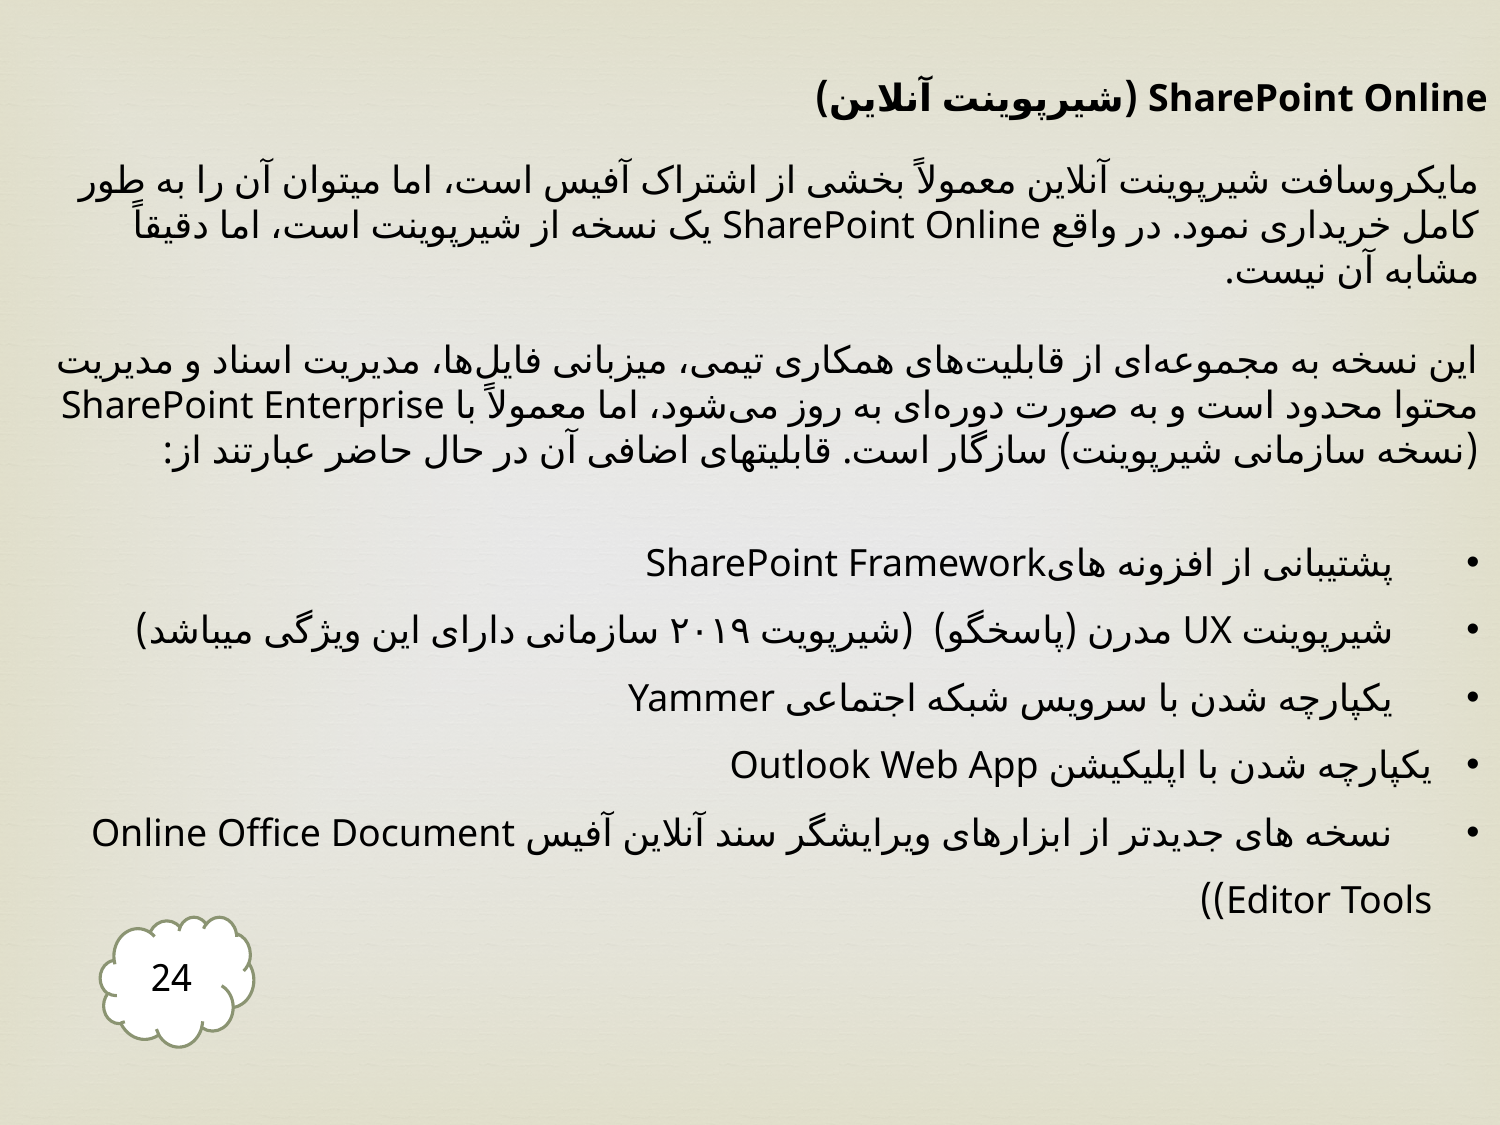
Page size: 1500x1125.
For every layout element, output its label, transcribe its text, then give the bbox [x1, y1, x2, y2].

text_box مایکروسافت شیرپوینت آنلاین معمولاً بخشی از اشتراک آفیس است، اما می­توان آن را به طور کامل خریداری نمود. در واقع SharePoint Online یک نسخه از شیرپوینت است، اما دقیقاً مشابه آن نیست. این نسخه به مجموعه‌ای از قابلیت‌های همکاری تیمی، میزبانی فایل‌ها، مدیریت اسناد و مدیریت محتوا محدود است و به صورت دوره‌ای به روز می‌شود، اما معمولاً با SharePoint Enterprise (نسخه سازمانی شیرپوینت) سازگار است. قابلیتهای اضافی آن در حال حاضر عبارتند از: پشتیبانی از افزونه­ هایSharePoint Framework شیرپوینت UX مدرن (پاسخگو) (شیرپویت ۲۰۱۹ سازمانی دارای این ویژگی میباشد) یکپارچه شدن با سرویس شبکه اجتماعی Yammer یکپارچه شدن با اپلیکیشن Outlook Web App نسخه های جدیدتر از ابزارهای ویرایشگر سند آنلاین آفیس Online Office Document Editor Tools)) [18, 148, 1495, 929]
text_box SharePoint Online (شیرپوینت آنلاین) [799, 66, 1500, 127]
